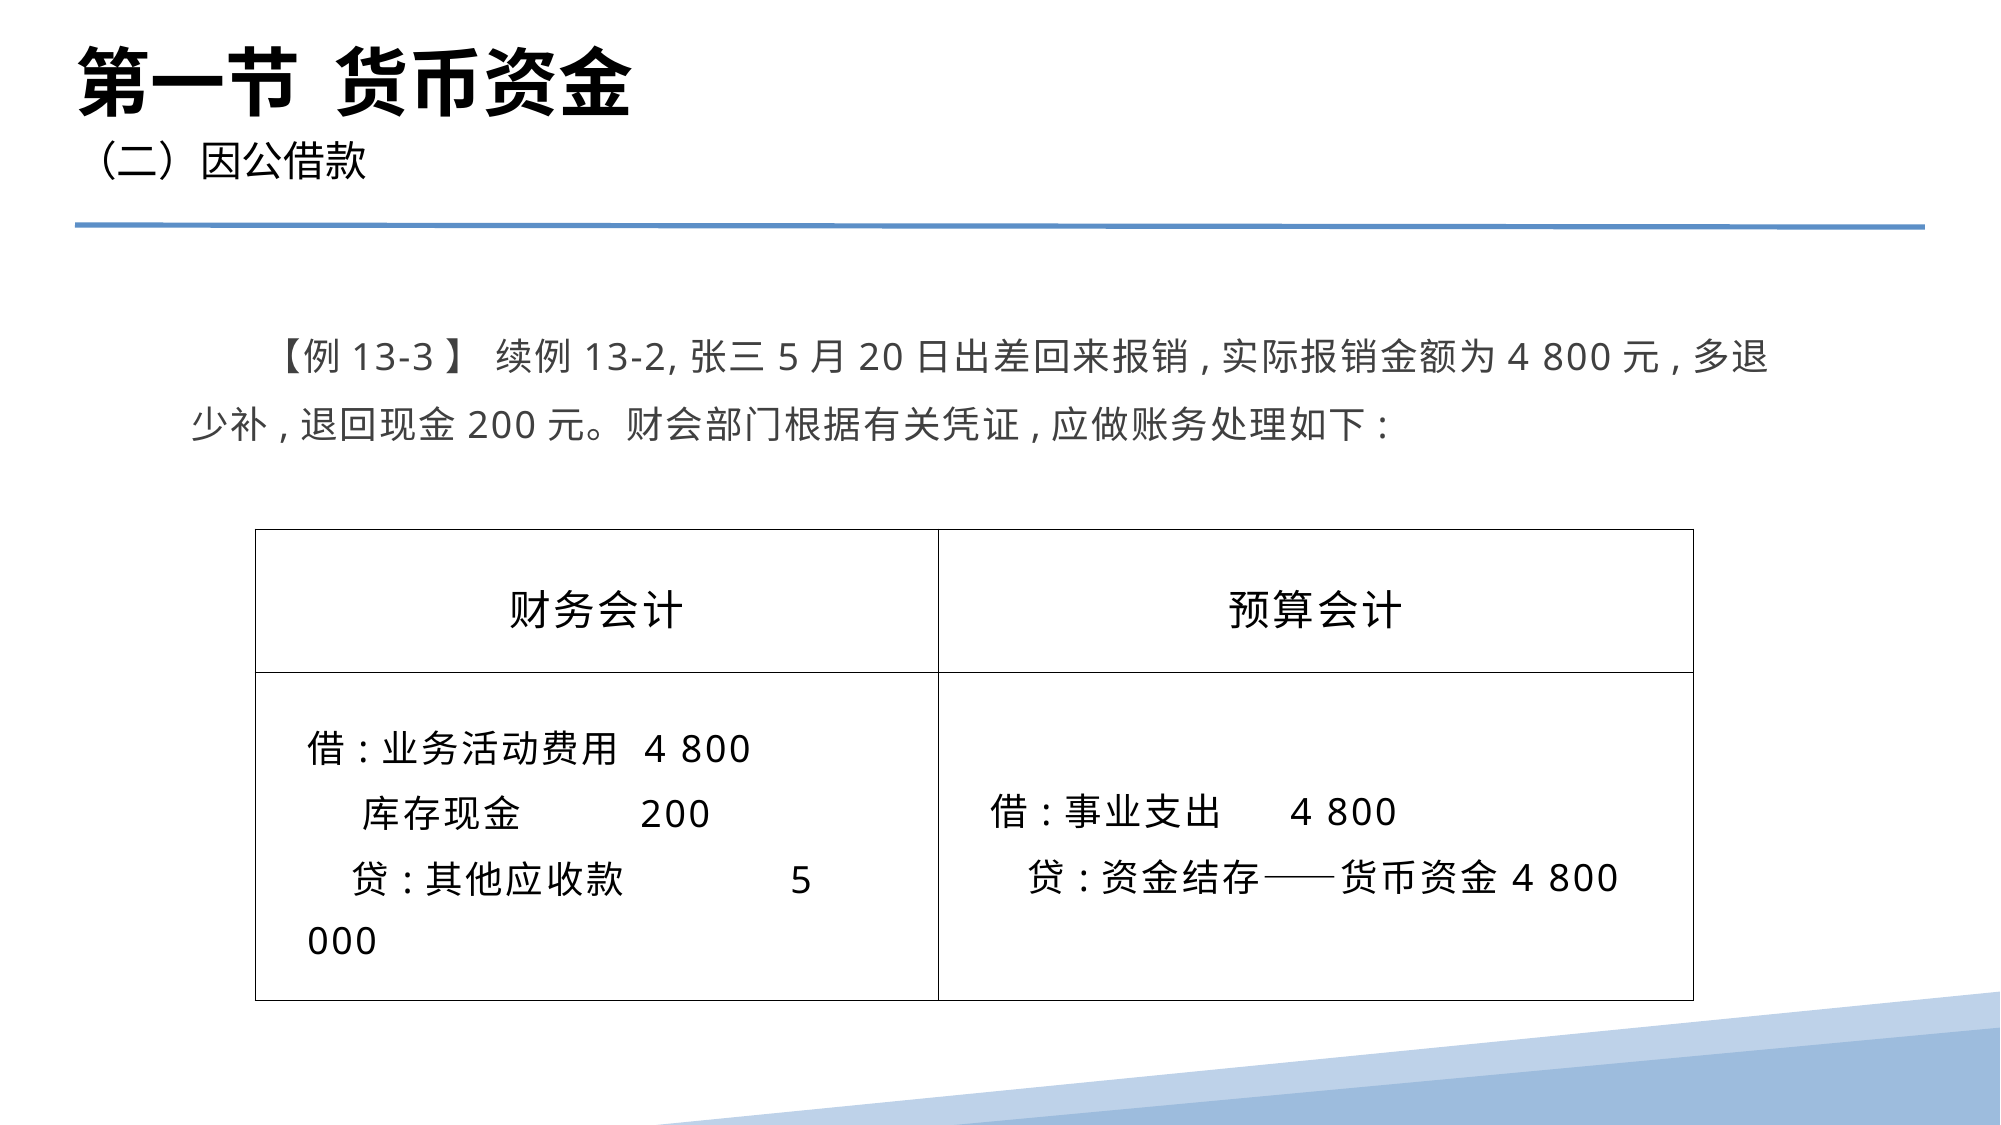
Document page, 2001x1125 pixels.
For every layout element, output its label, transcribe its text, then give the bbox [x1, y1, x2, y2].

text_box 第一节 货币资金 [75, 24, 1925, 124]
text_box （二）因公借款 [75, 124, 1925, 200]
table_cell 借:事业支出 4 800 贷:资金结存——货币资金4 800 [939, 673, 1693, 991]
text_box 【例13-3】 续例13-2,张三5月20日出差回来报销,实际报销金额为4 800元,多退少补,退回现金200元。财会部门根据有关凭证,应做账务处理如下: [180, 247, 1798, 509]
table_cell 借:业务活动费用 4 800 库存现金 200 贷:其他应收款 5 000 [256, 673, 938, 1000]
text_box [74, 224, 1925, 228]
table_header 财务会计 [256, 530, 938, 672]
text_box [656, 991, 2000, 1125]
table_header 预算会计 [939, 530, 1693, 672]
